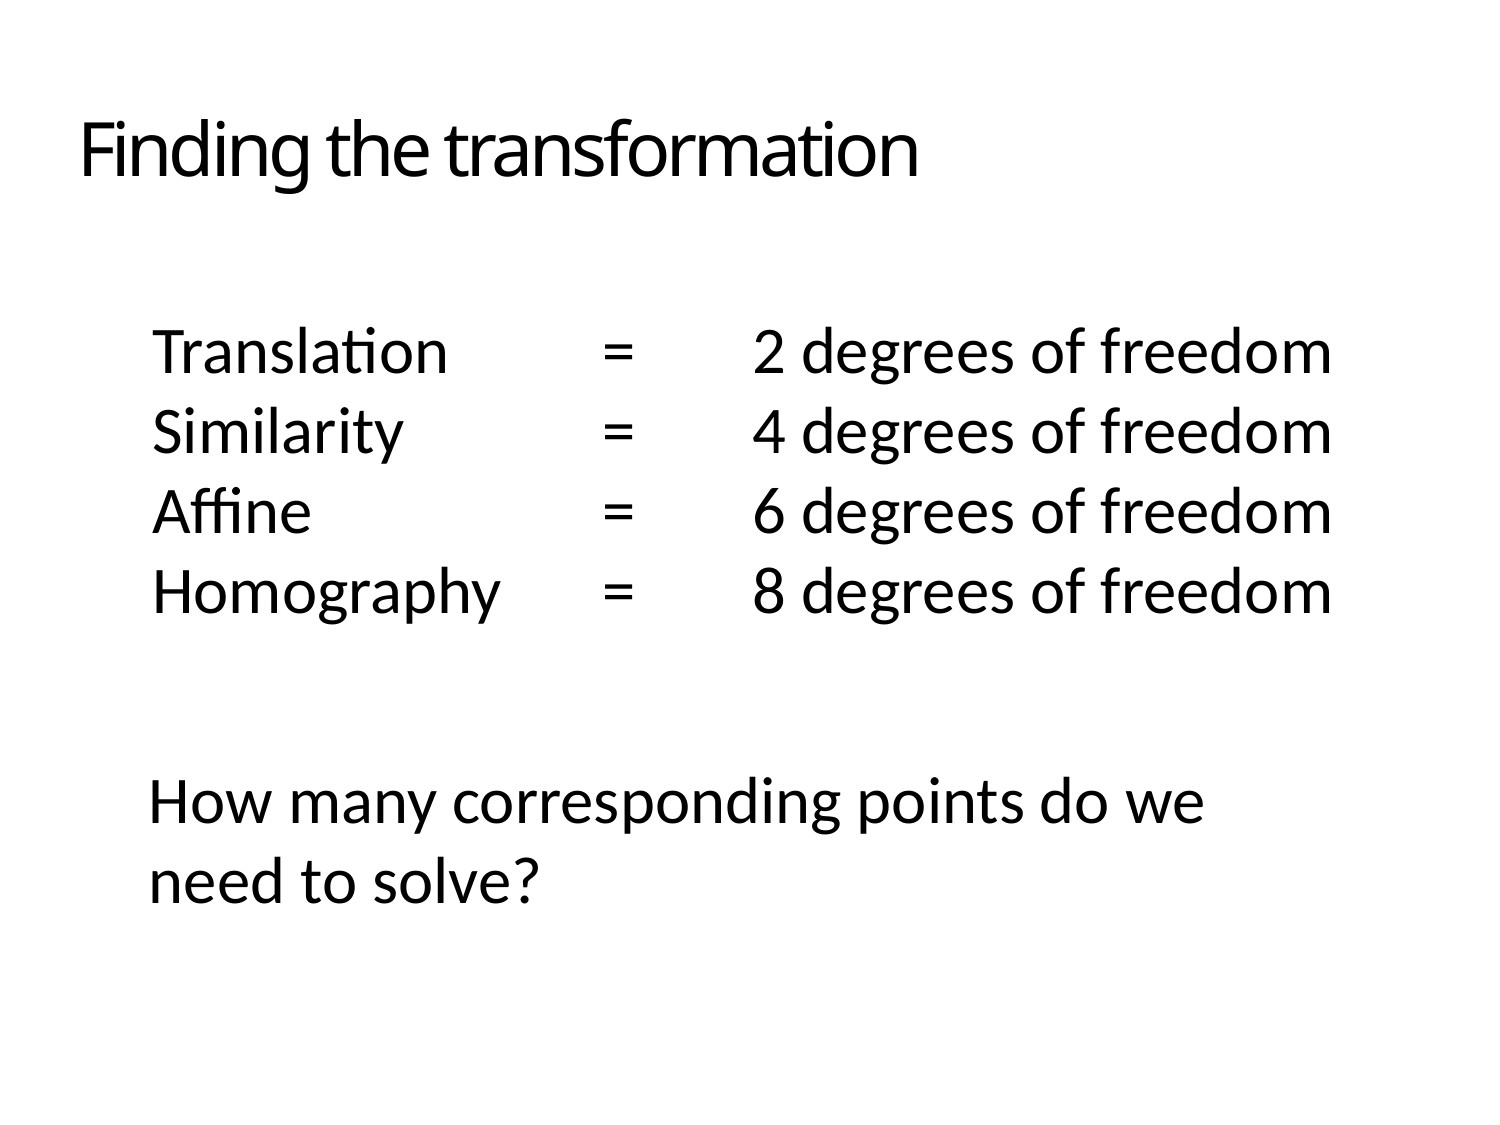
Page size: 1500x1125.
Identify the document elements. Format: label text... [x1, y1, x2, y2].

text_box Finding the transformation [62, 93, 1425, 199]
text_box How many corresponding points do we need to solve? [134, 749, 1372, 924]
text_box Translation = 2 degrees of freedom Similarity = 4 degrees of freedom Affine = 6 degrees of freedom Homography = 8 degrees of freedom [137, 299, 1375, 635]
